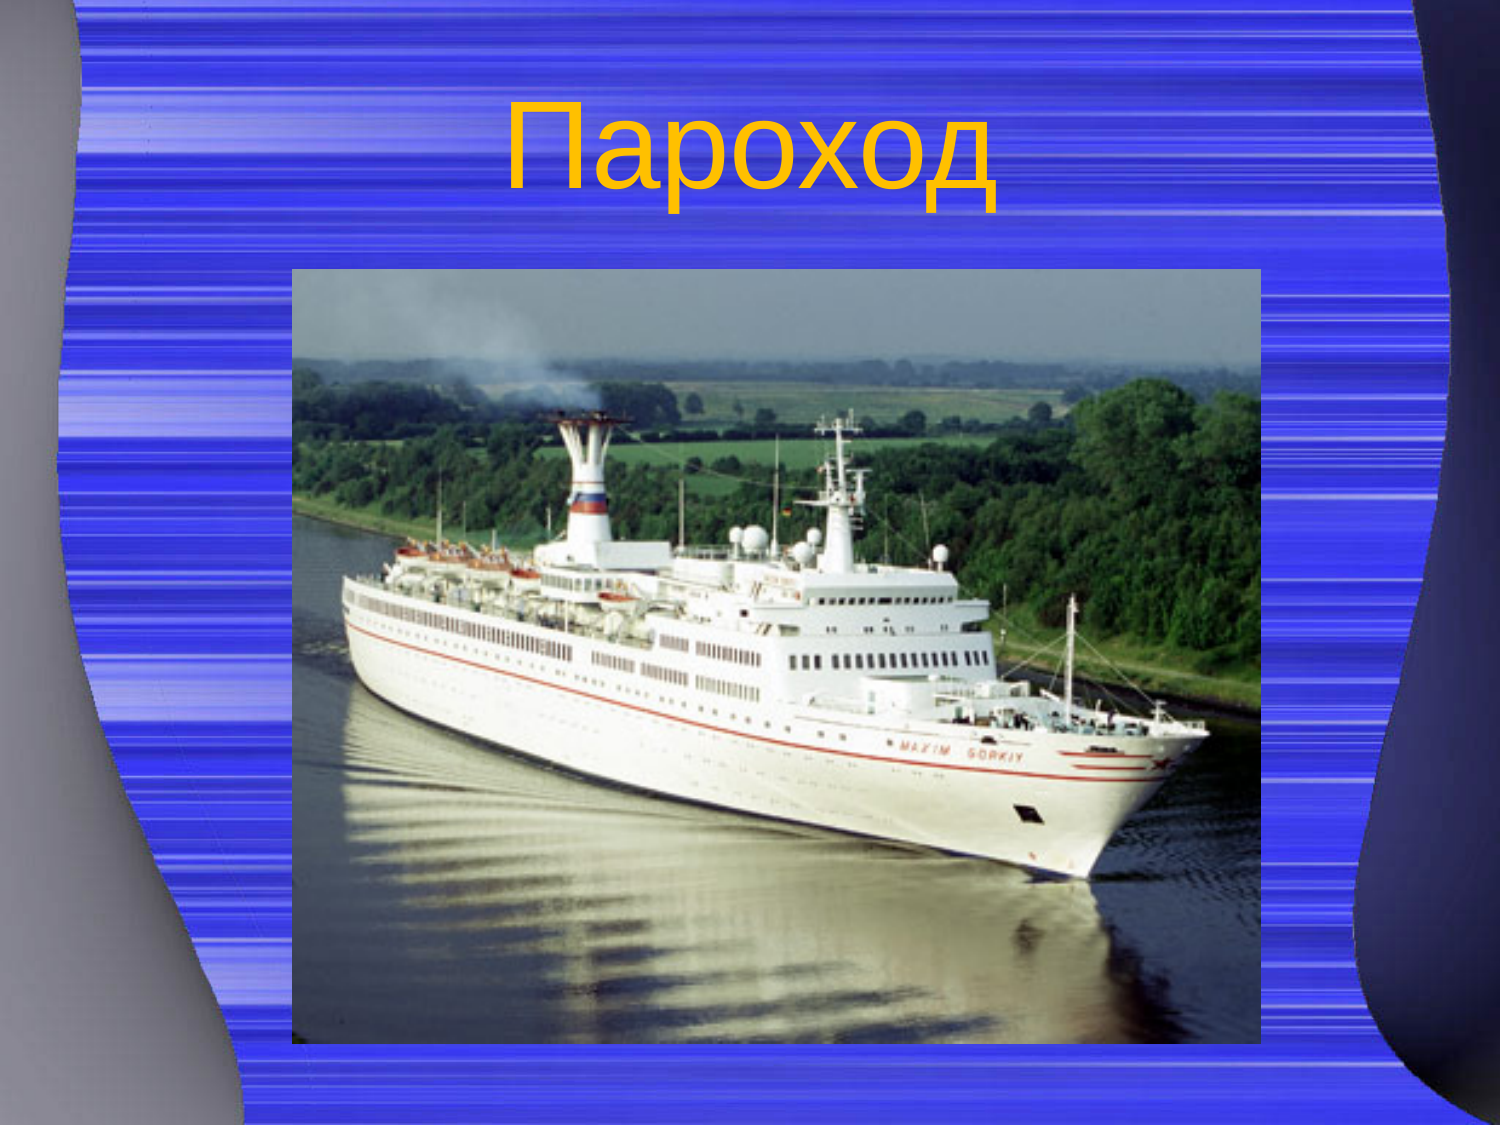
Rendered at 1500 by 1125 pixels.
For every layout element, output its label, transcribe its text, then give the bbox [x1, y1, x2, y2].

title Пароход [74, 44, 1426, 233]
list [292, 269, 1261, 1044]
picture [0, 0, 1500, 1125]
